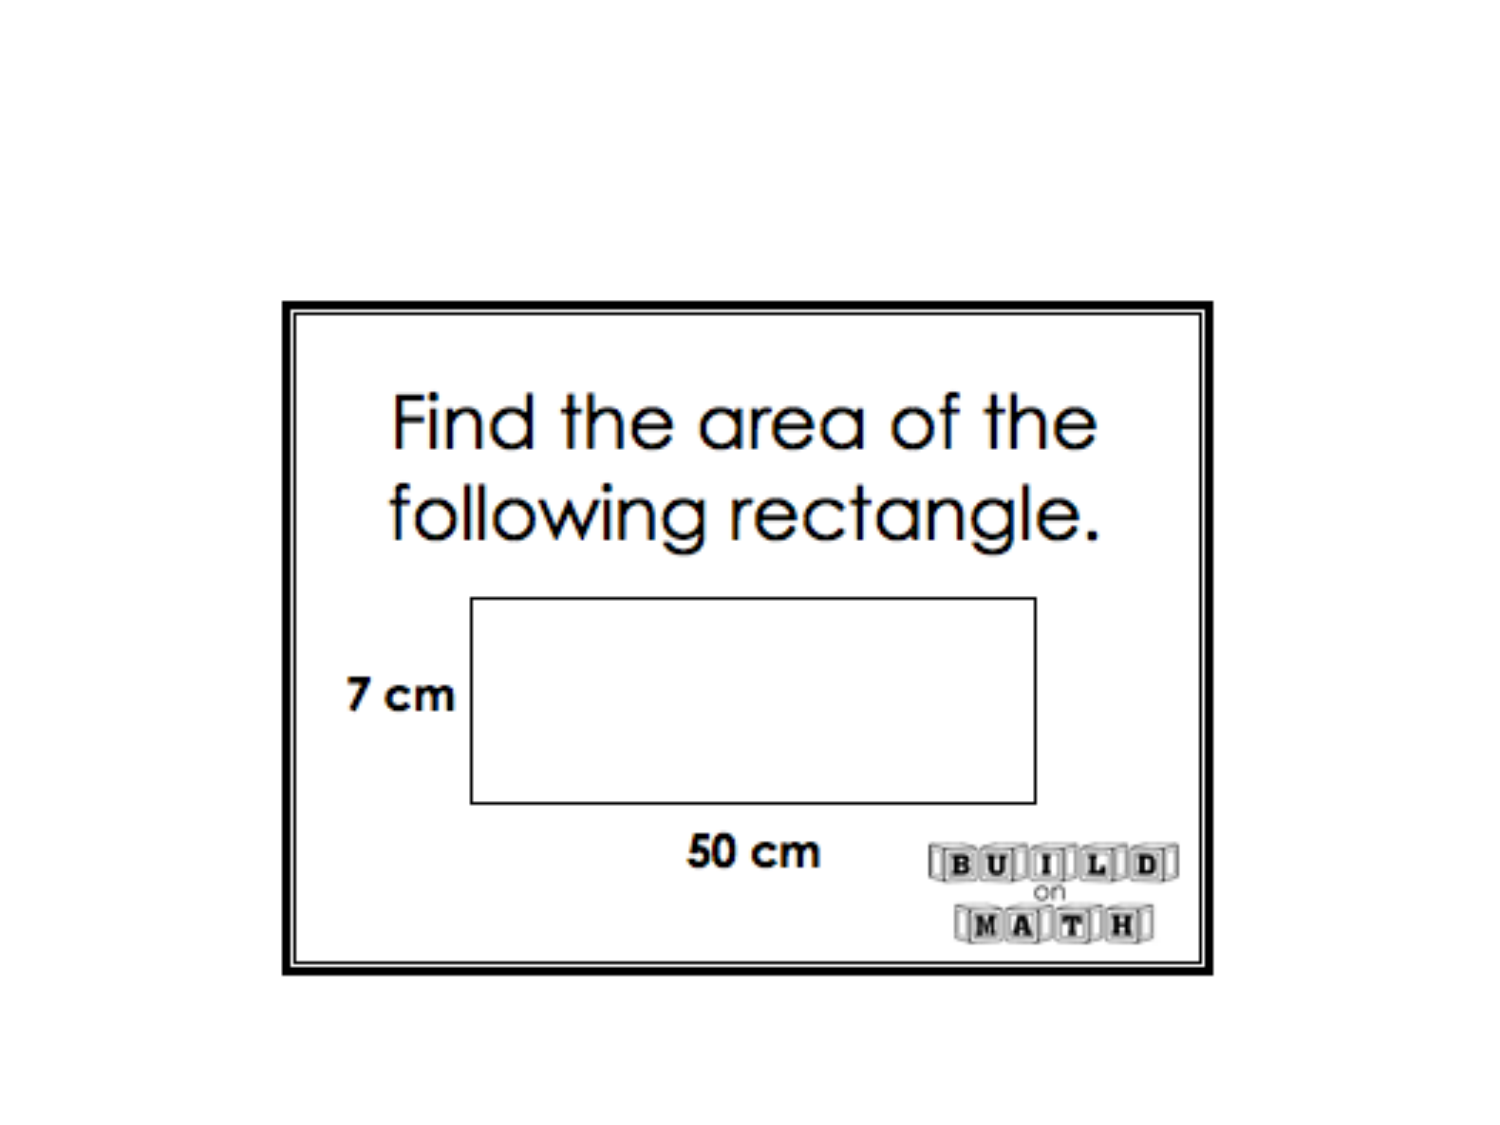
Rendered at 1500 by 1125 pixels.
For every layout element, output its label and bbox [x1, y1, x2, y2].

list [74, 262, 1426, 1006]
